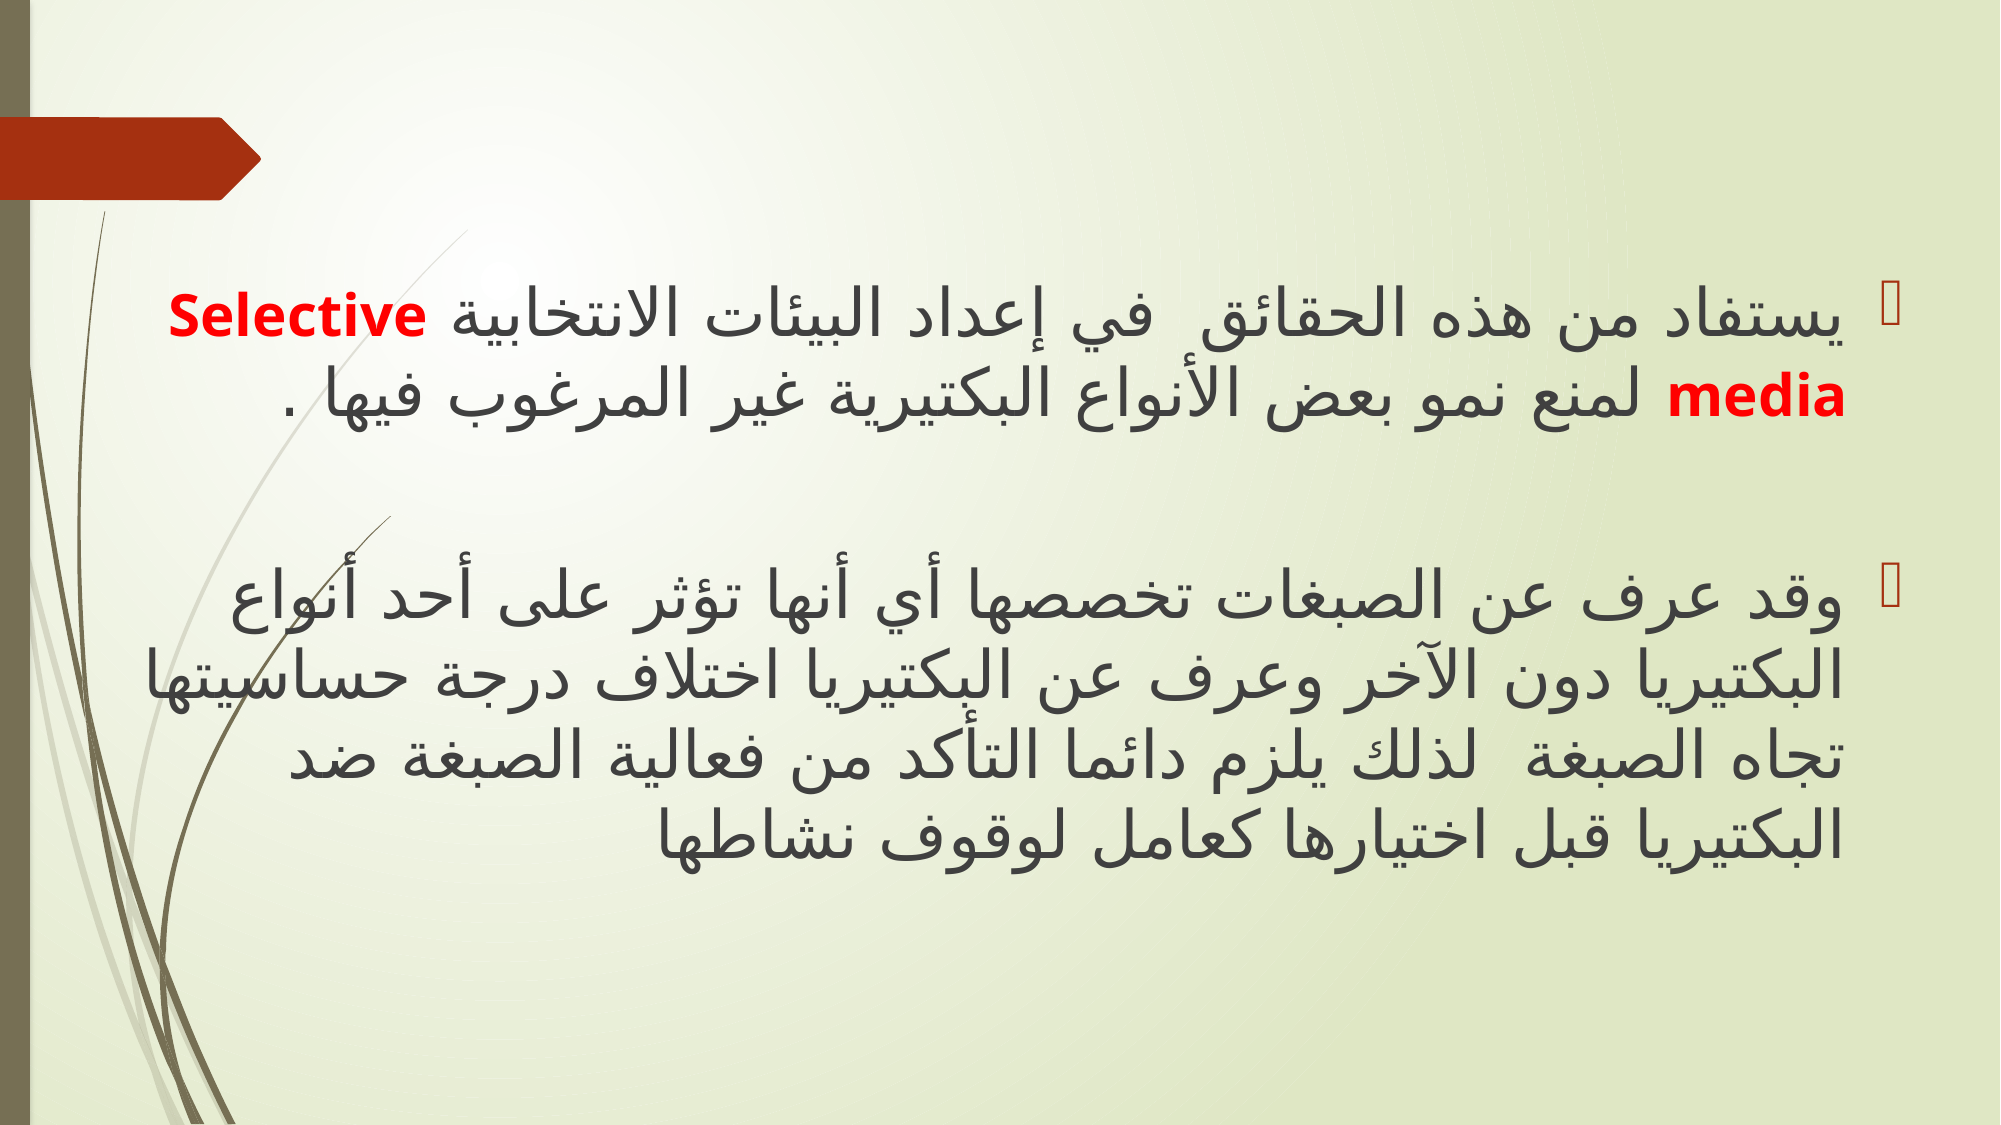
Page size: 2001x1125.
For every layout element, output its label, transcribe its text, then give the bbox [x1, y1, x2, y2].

list يستفاد من هذه الحقائق في إعداد البيئات الانتخابية Selective media لمنع نمو بعض الأنواع البكتيرية غير المرغوب فيها . وقد عرف عن الصبغات تخصصها أي أنها تؤثر على أحد أنواع البكتيريا دون الآخر وعرف عن البكتيريا اختلاف درجة حساسيتها تجاه الصبغة لذلك يلزم دائما التأكد من فعالية الصبغة ضد البكتيريا قبل اختيارها كعامل لوقوف نشاطها [118, 262, 1920, 882]
